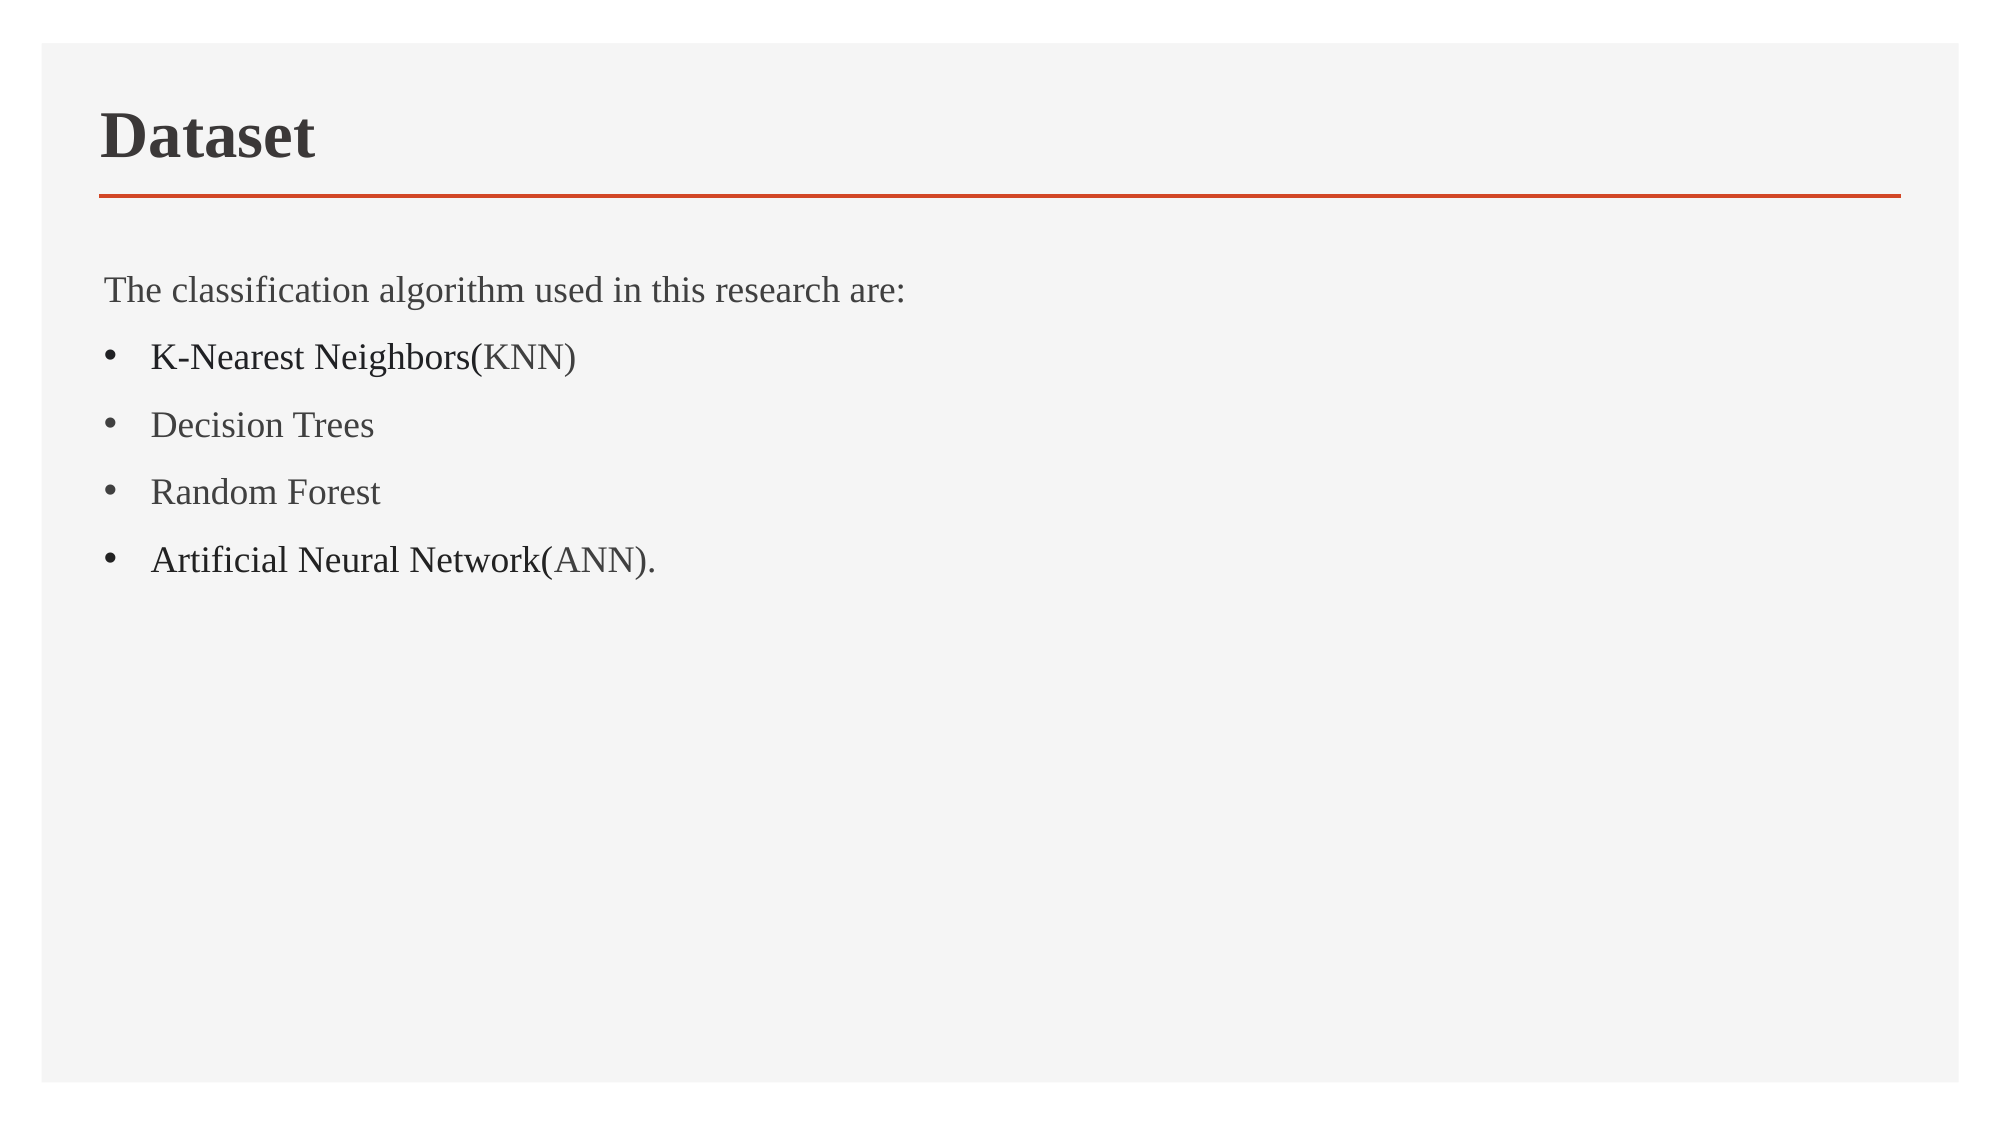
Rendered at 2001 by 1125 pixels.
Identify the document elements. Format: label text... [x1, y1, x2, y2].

title Dataset [85, 73, 1214, 179]
list The classification algorithm used in this research are: K-Nearest Neighbors(KNN) Decision Trees Random Forest Artificial Neural Network(ANN). [88, 234, 1898, 1052]
